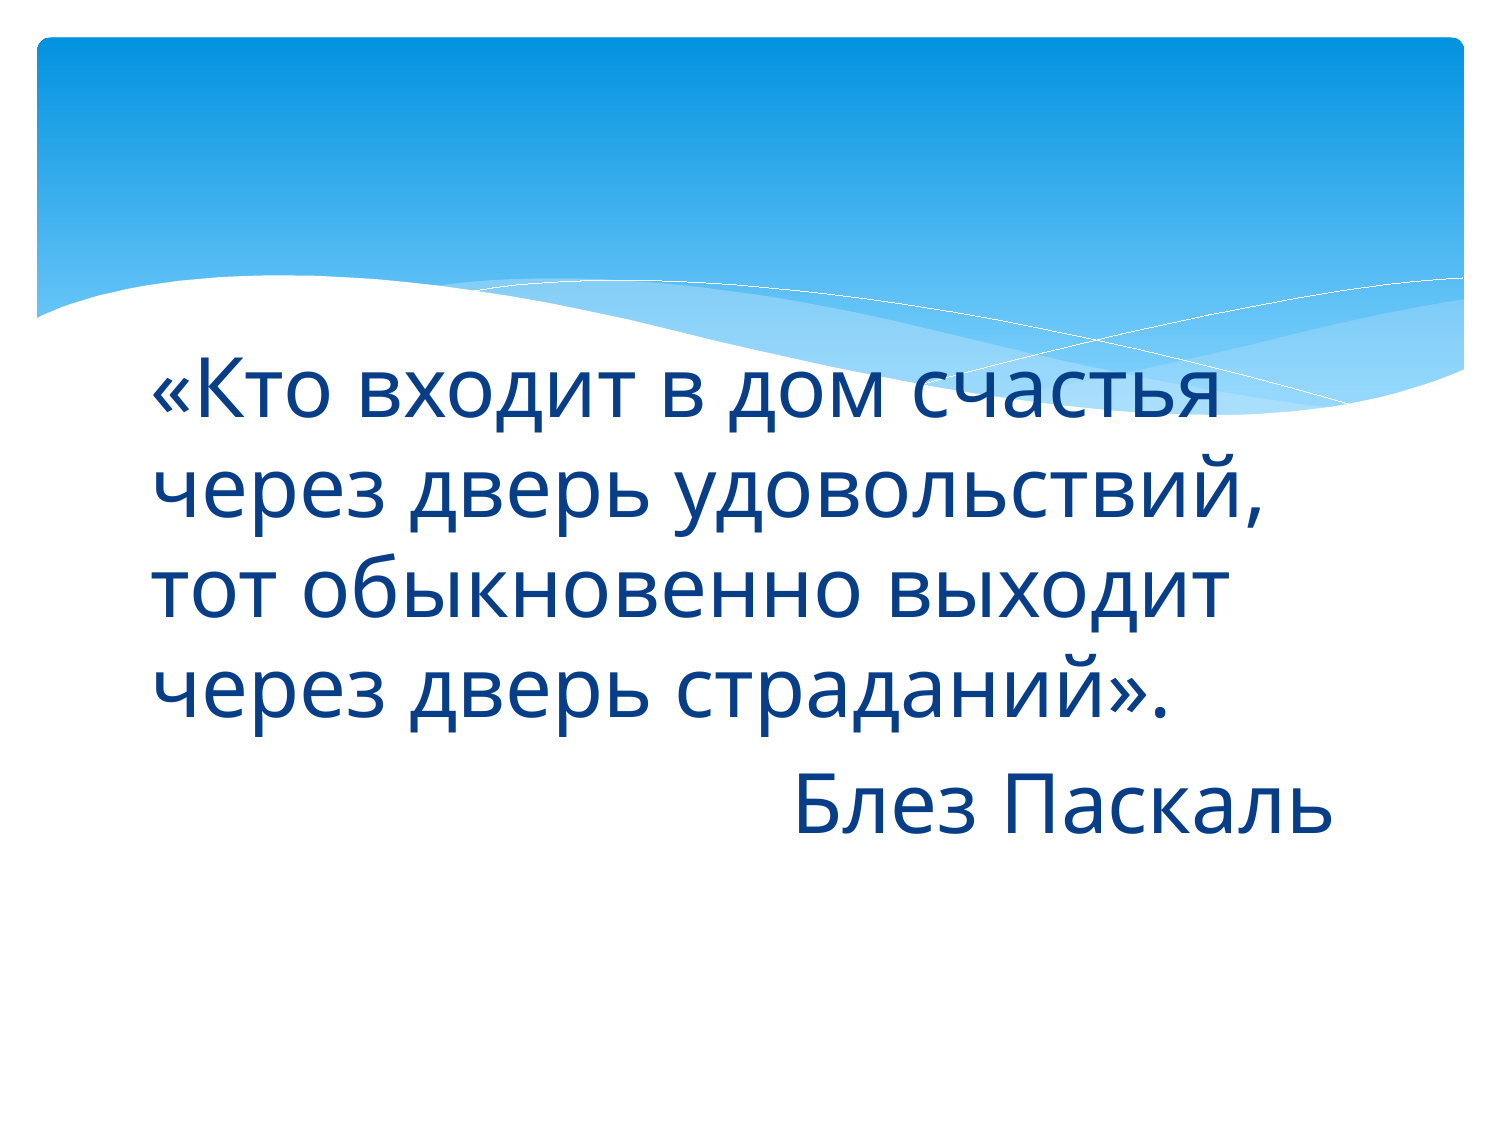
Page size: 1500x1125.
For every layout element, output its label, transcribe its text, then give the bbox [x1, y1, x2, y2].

list «Кто входит в дом счастья через дверь удовольствий, тот обыкновенно выходит через дверь страданий». Блез Паскаль [135, 326, 1352, 893]
